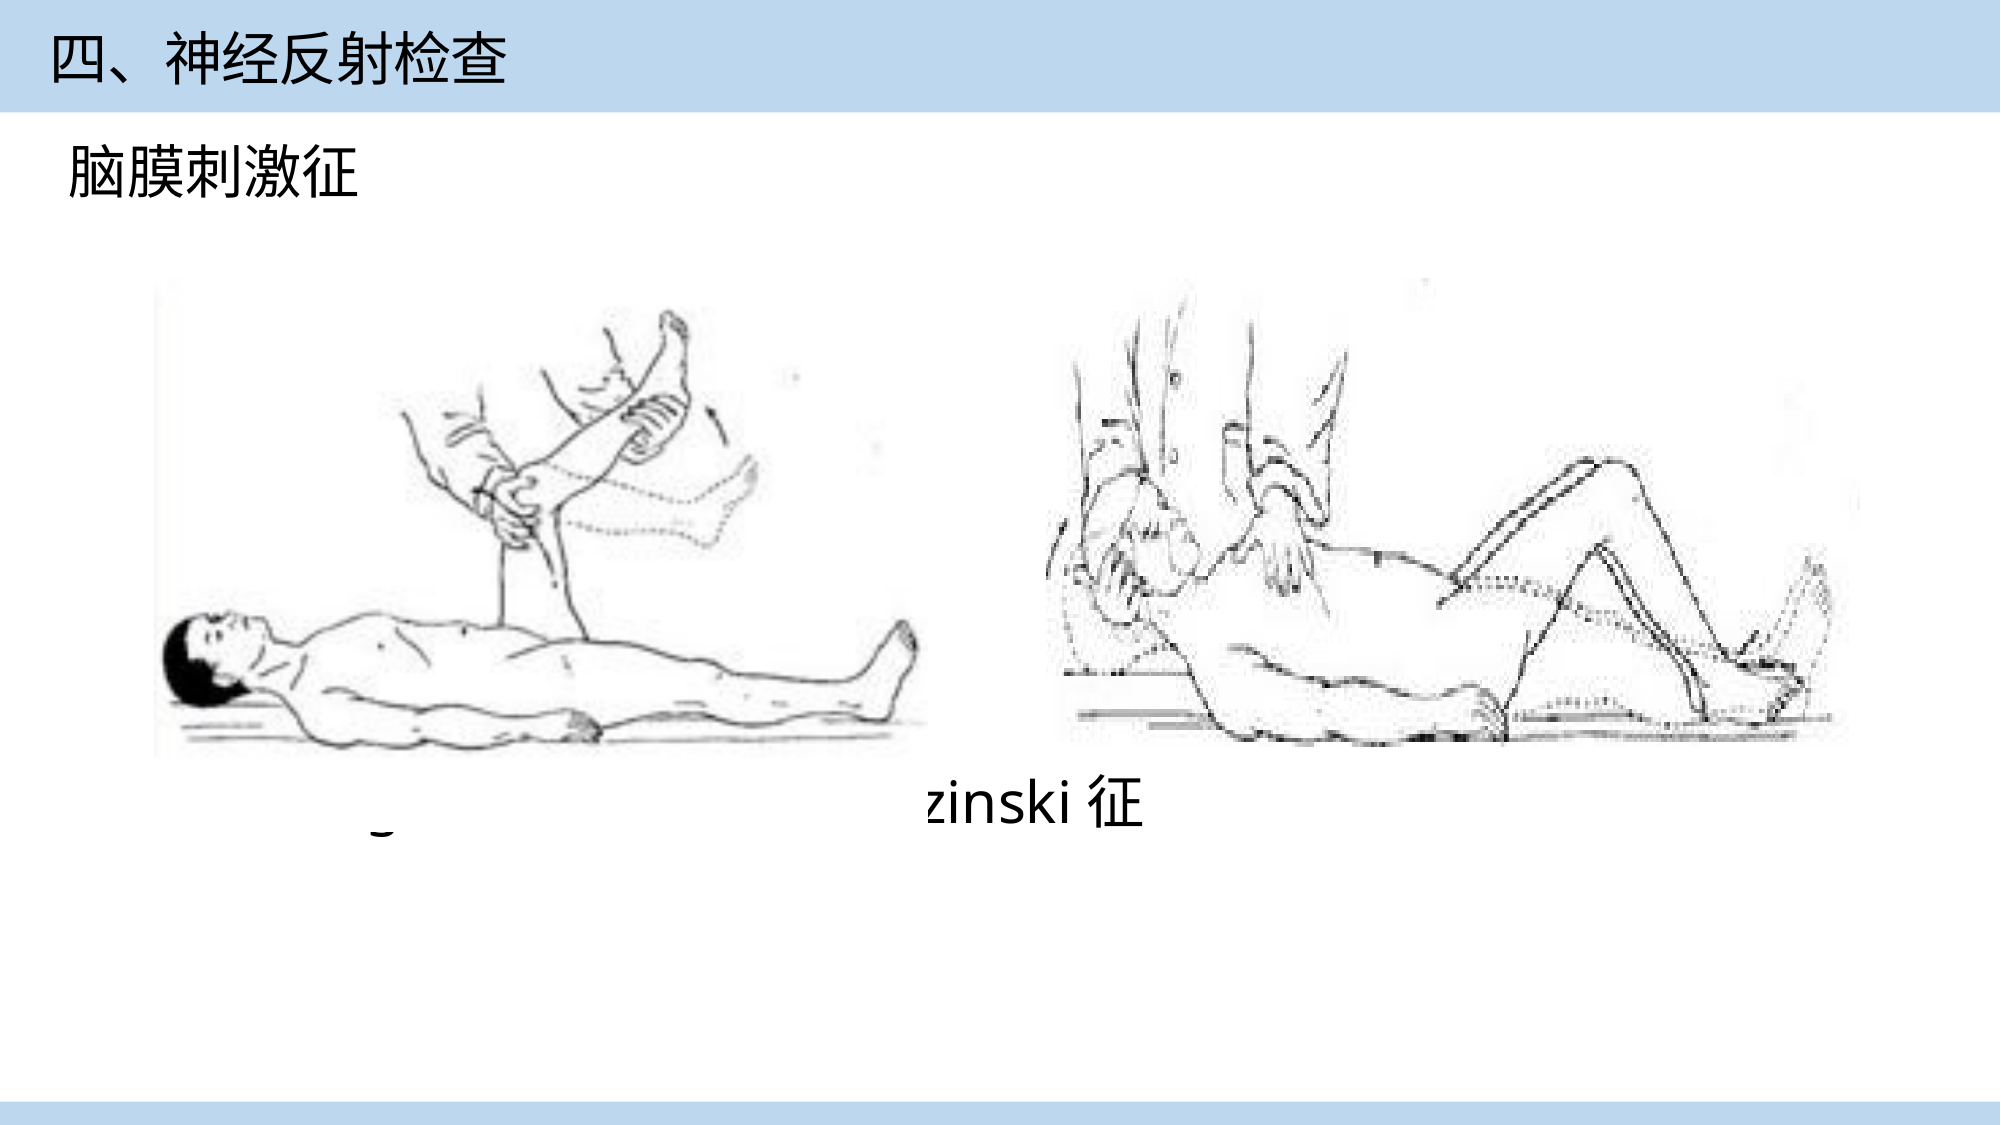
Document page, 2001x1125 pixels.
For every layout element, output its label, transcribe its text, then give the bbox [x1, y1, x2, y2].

picture [154, 252, 928, 833]
picture [1046, 278, 1860, 747]
text_box 四、神经反射检查 [37, 15, 802, 189]
list 脑膜刺激征 Kernig征 Brudzinski征 [53, 128, 1962, 1053]
